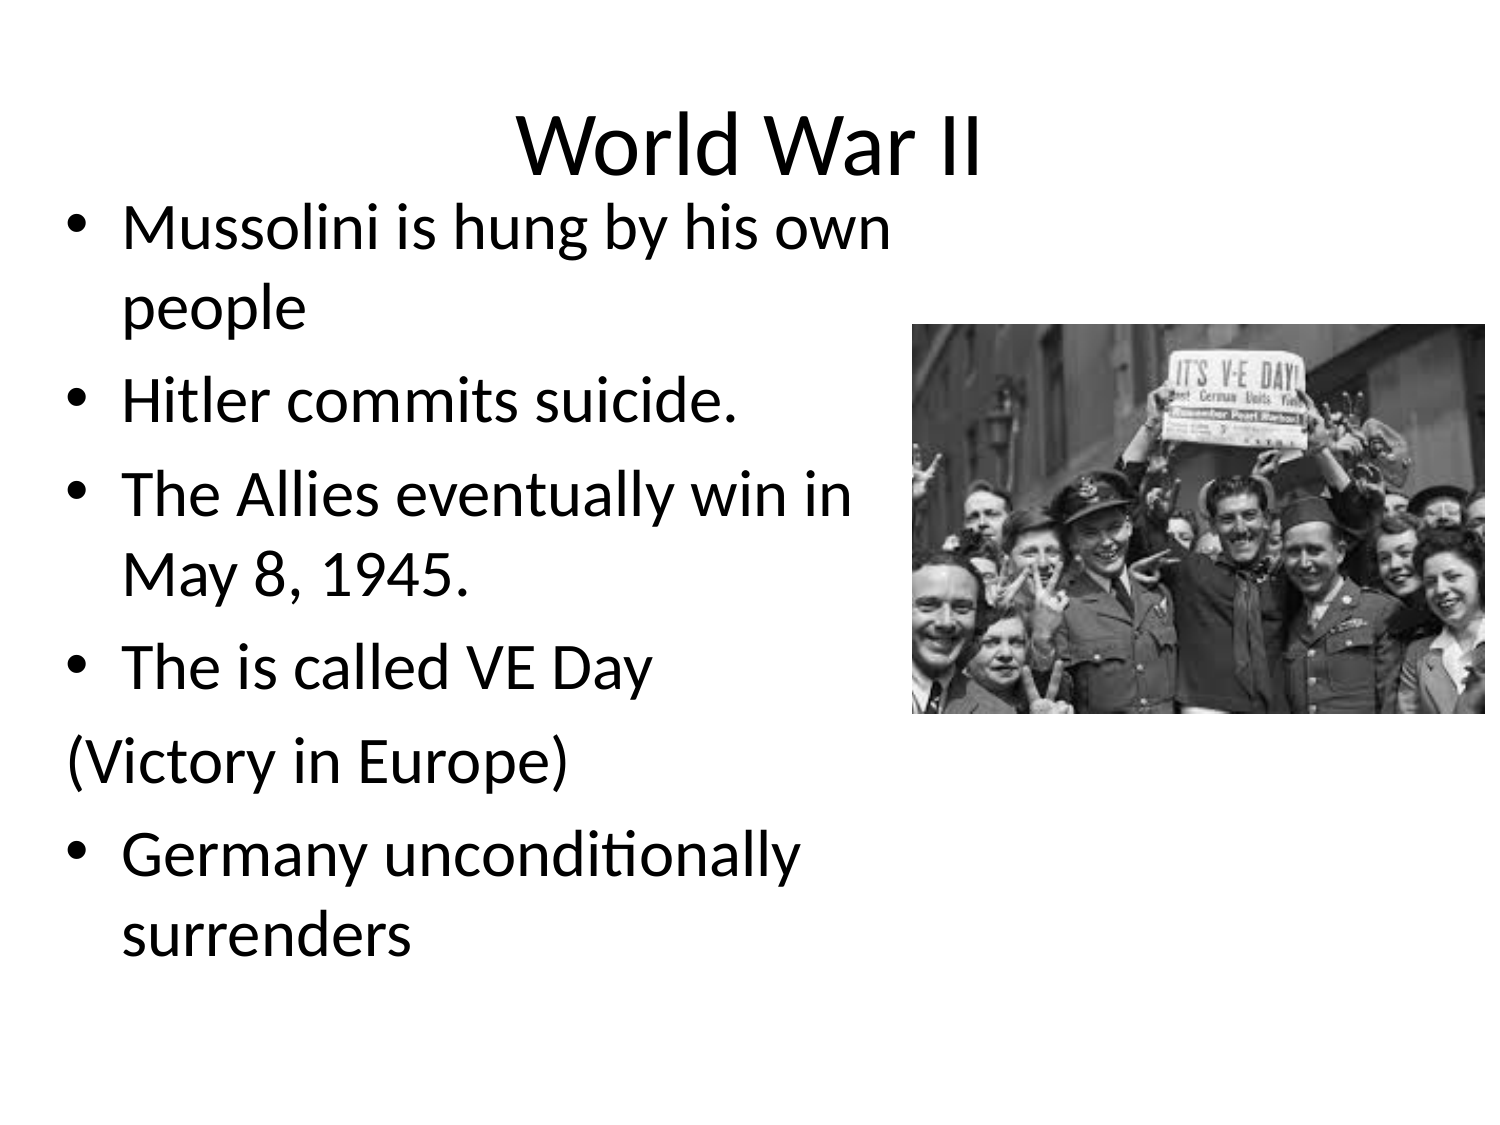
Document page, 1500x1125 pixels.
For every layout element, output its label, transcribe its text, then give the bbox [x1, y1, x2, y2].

title World War II [75, 45, 1425, 233]
list Mussolini is hung by his own people Hitler commits suicide. The Allies eventually win in May 8, 1945. The is called VE Day (Victory in Europe) Germany unconditionally surrenders [50, 174, 925, 1038]
picture [912, 324, 1485, 715]
